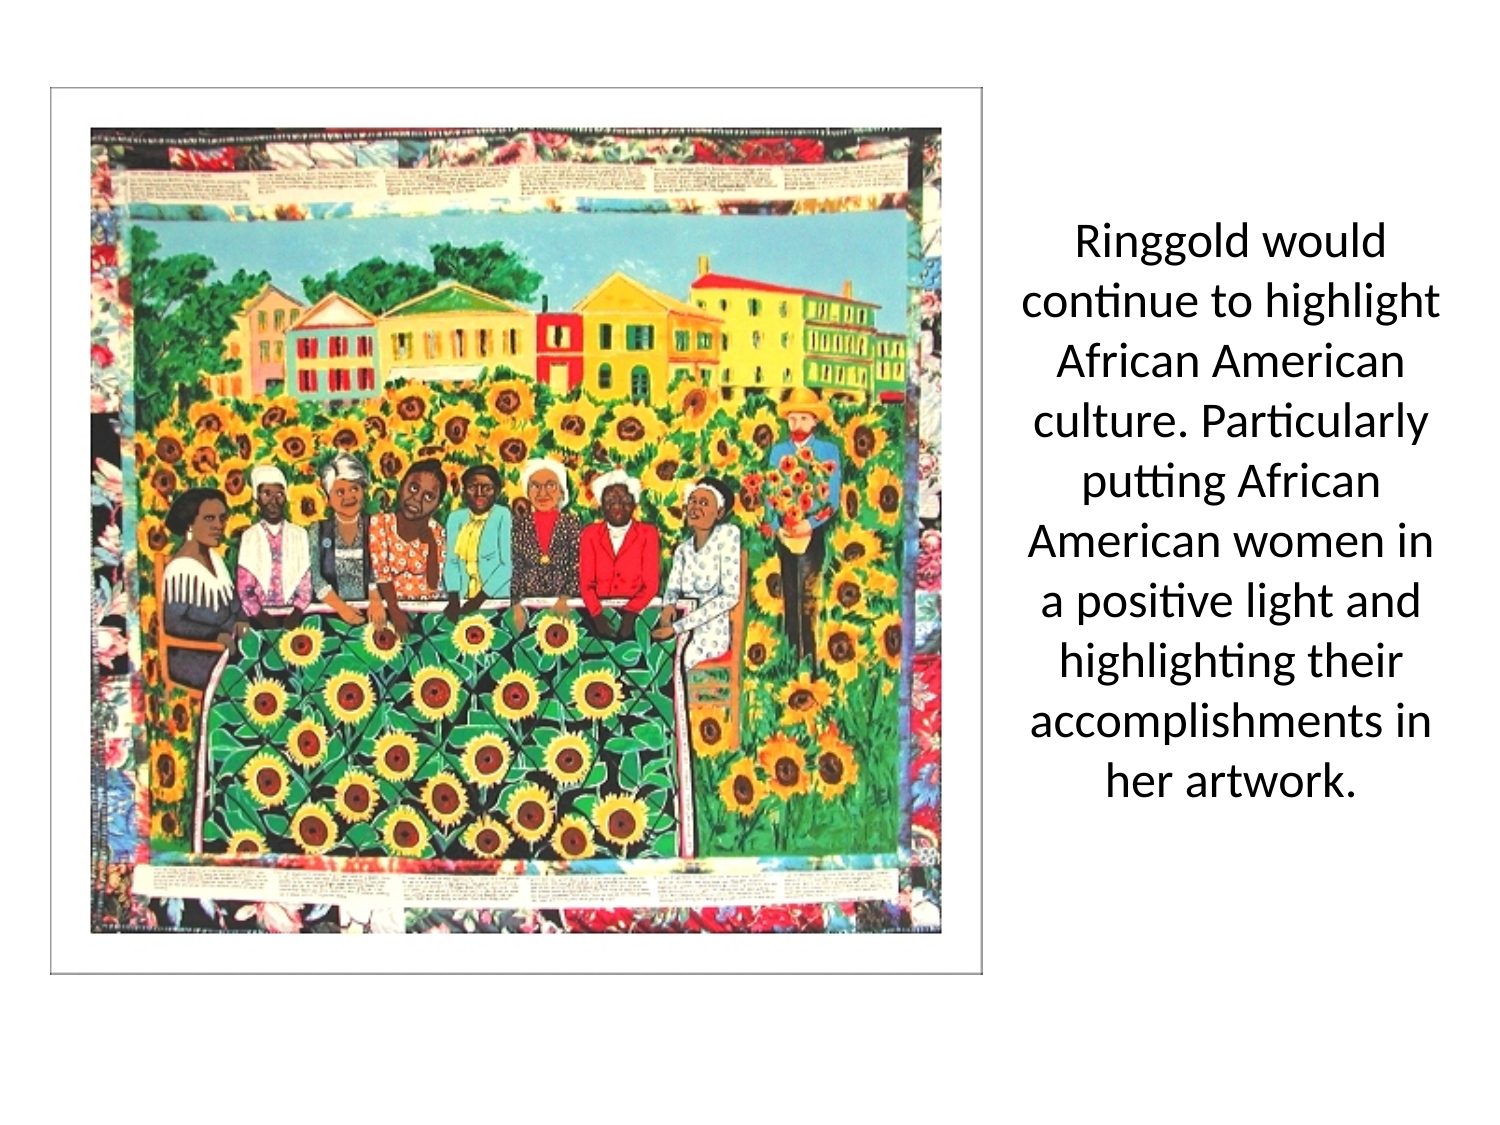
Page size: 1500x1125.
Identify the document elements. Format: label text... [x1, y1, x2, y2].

text_box Ringgold would continue to highlight African American culture. Particularly putting African American women in a positive light and highlighting their accomplishments in her artwork. [999, 199, 1463, 815]
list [49, 87, 983, 976]
